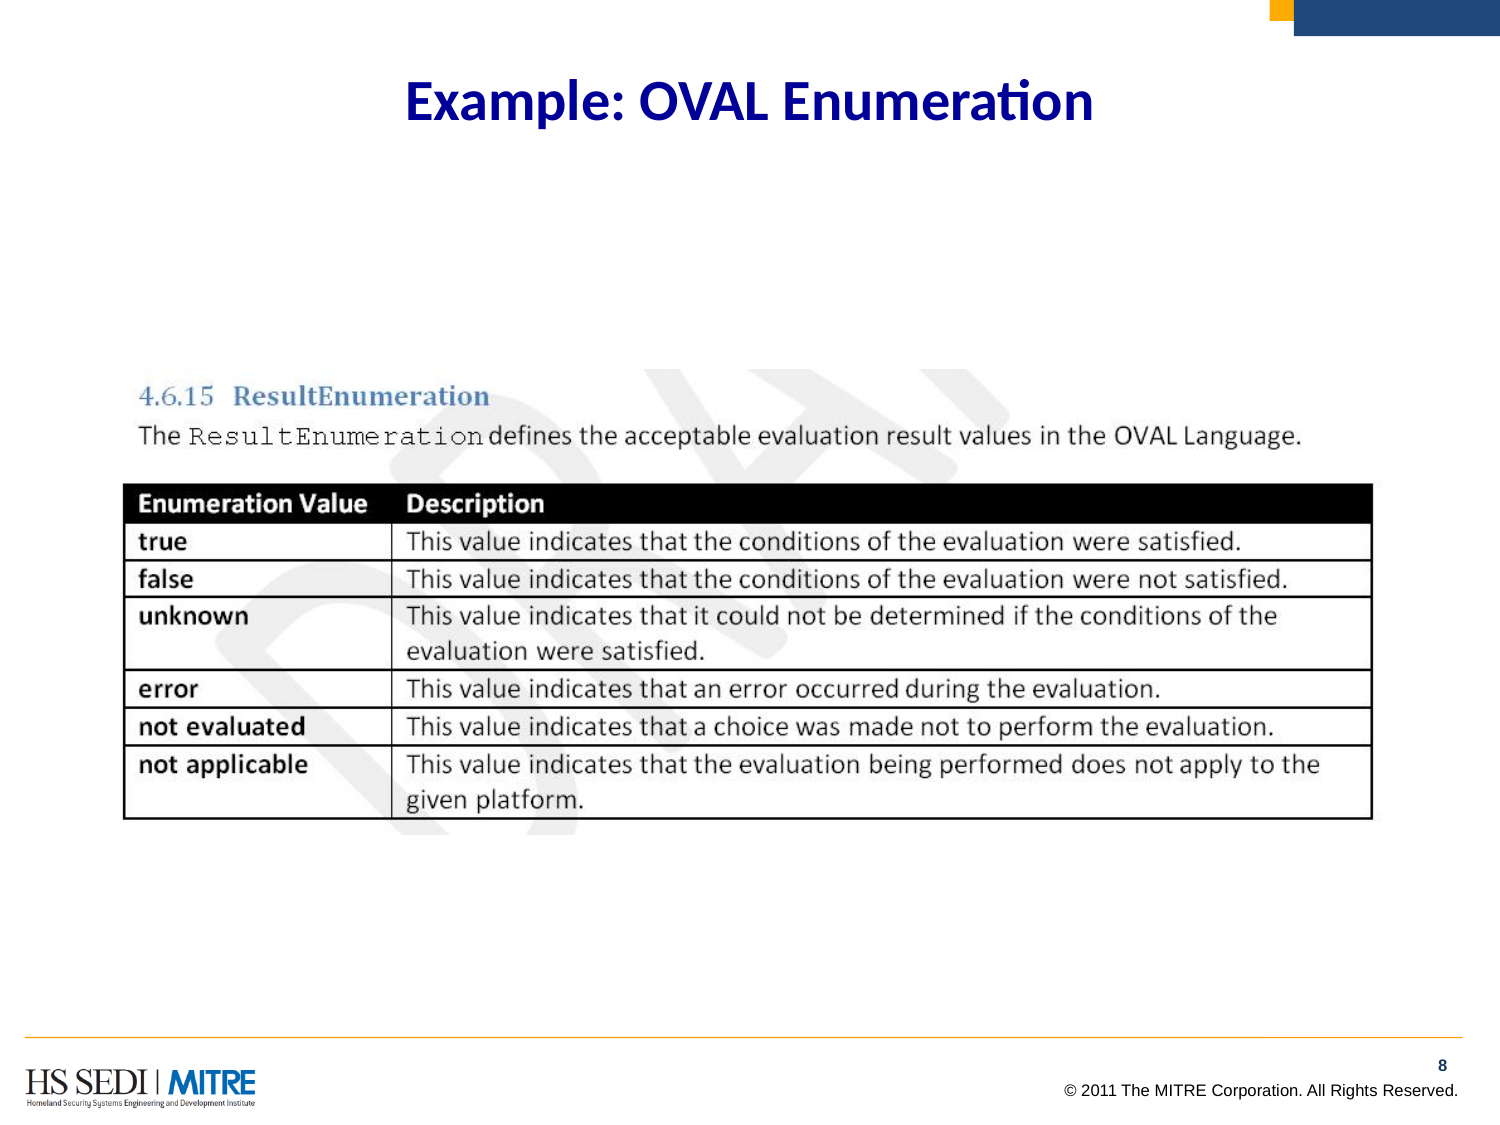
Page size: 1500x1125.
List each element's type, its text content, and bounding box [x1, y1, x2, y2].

slide_number 7 [1374, 1049, 1463, 1076]
picture [20, 1058, 271, 1122]
title Example: OVAL Enumeration [43, 62, 1457, 151]
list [112, 369, 1387, 836]
